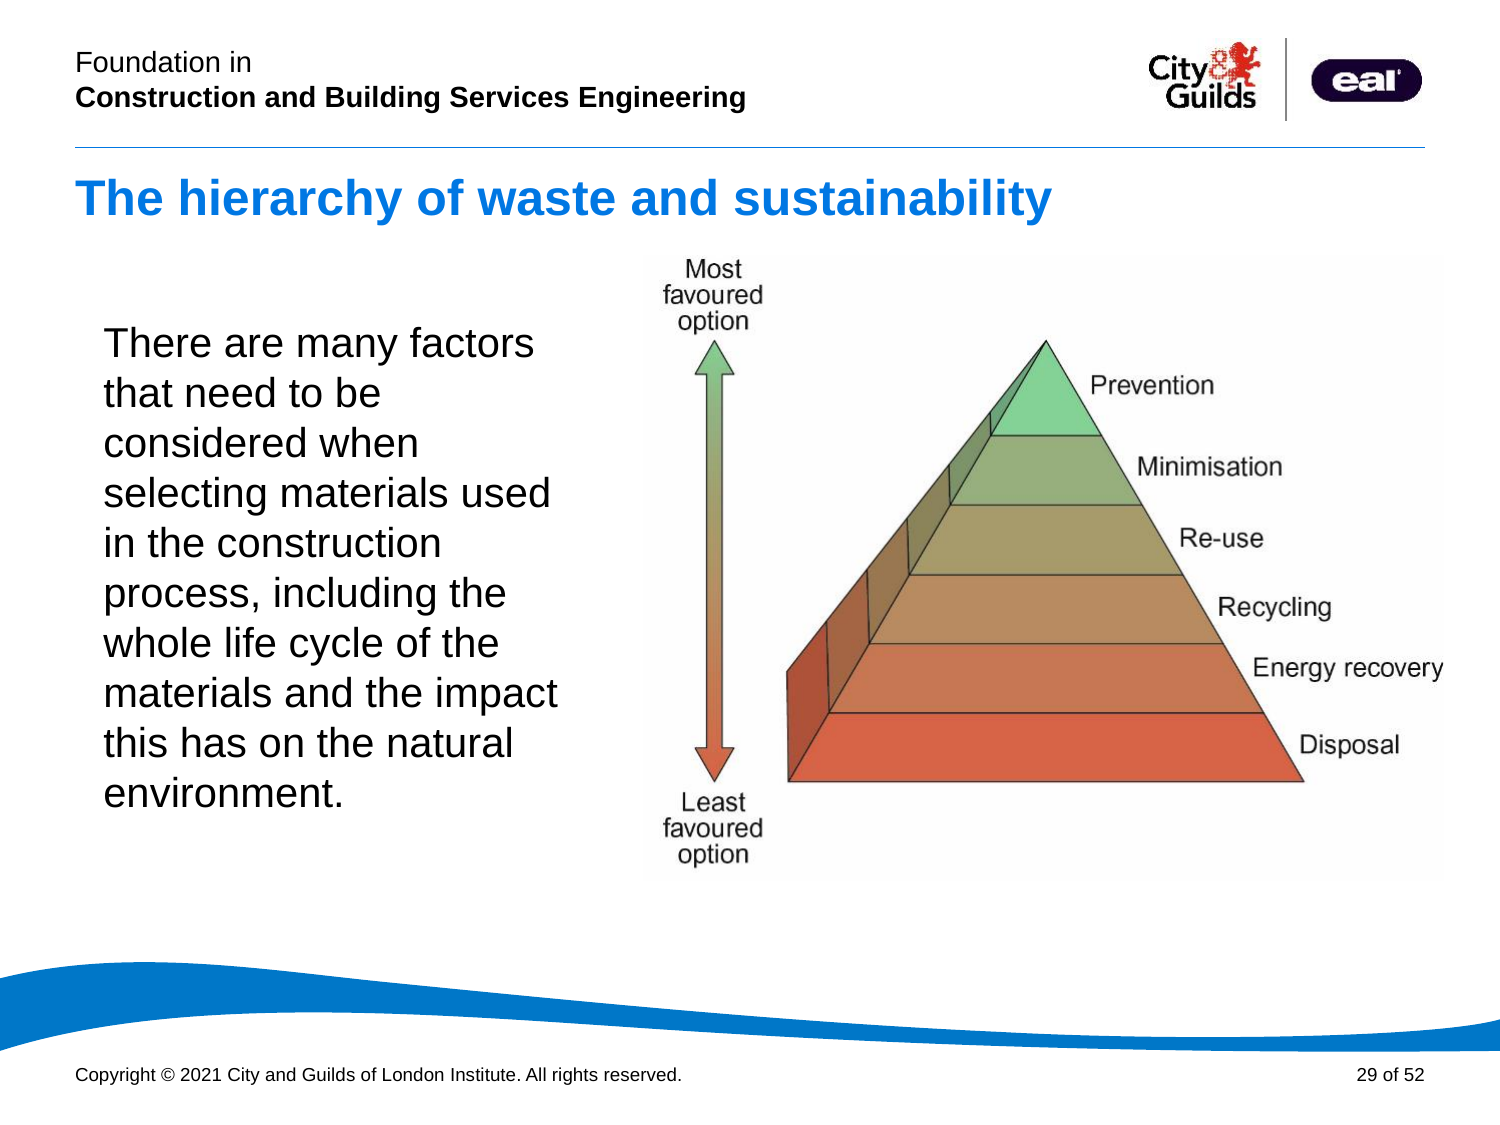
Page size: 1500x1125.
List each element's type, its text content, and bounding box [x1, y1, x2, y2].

title The hierarchy of waste and sustainability [74, 165, 1426, 229]
picture [1149, 38, 1422, 121]
text_box There are many factors that need to be considered when selecting materials used in the construction process, including the whole life cycle of the materials and the impact this has on the natural environment. [88, 307, 597, 823]
picture [643, 255, 1444, 881]
